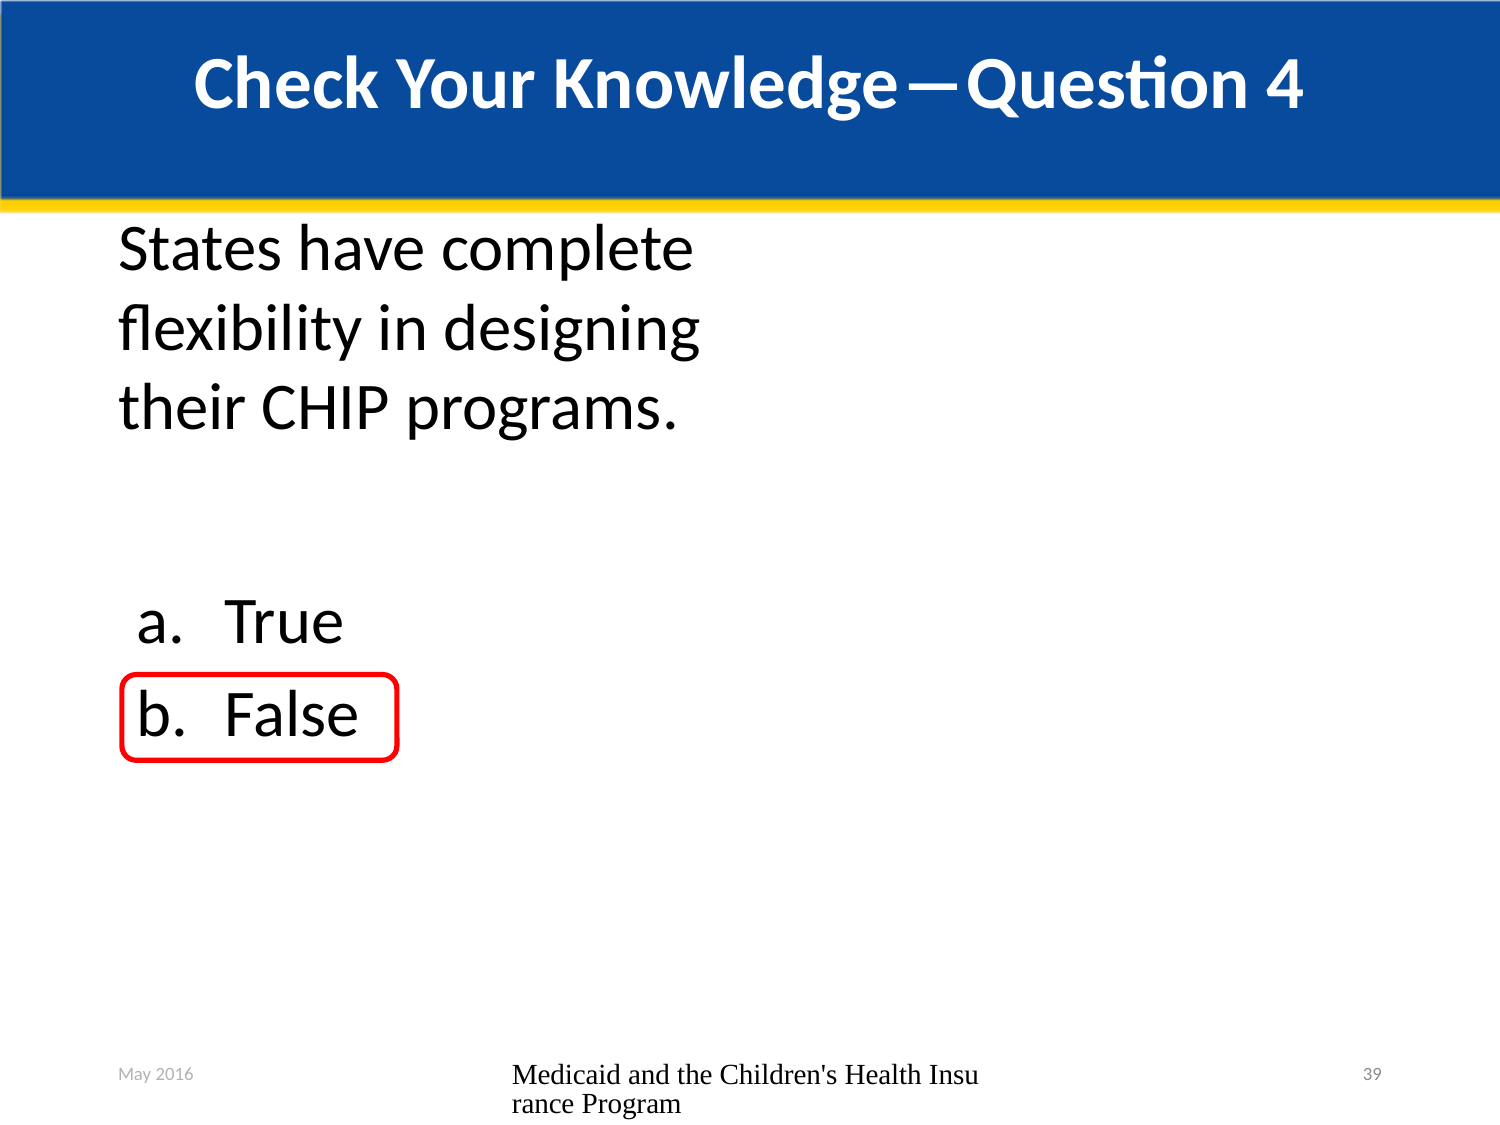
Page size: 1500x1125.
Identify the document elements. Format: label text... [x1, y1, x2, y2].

list States have complete flexibility in designing their CHIP programs. [103, 195, 741, 1014]
title Check Your Knowledge―Question 4 [0, 1, 1500, 167]
list True False [121, 569, 760, 828]
text_box [120, 673, 398, 762]
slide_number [103, 1042, 441, 1103]
footer Medicaid and the Children's Health Insurance Program [496, 1042, 1004, 1103]
slide_number 39 [1059, 1042, 1397, 1103]
picture [0, 167, 1500, 1125]
